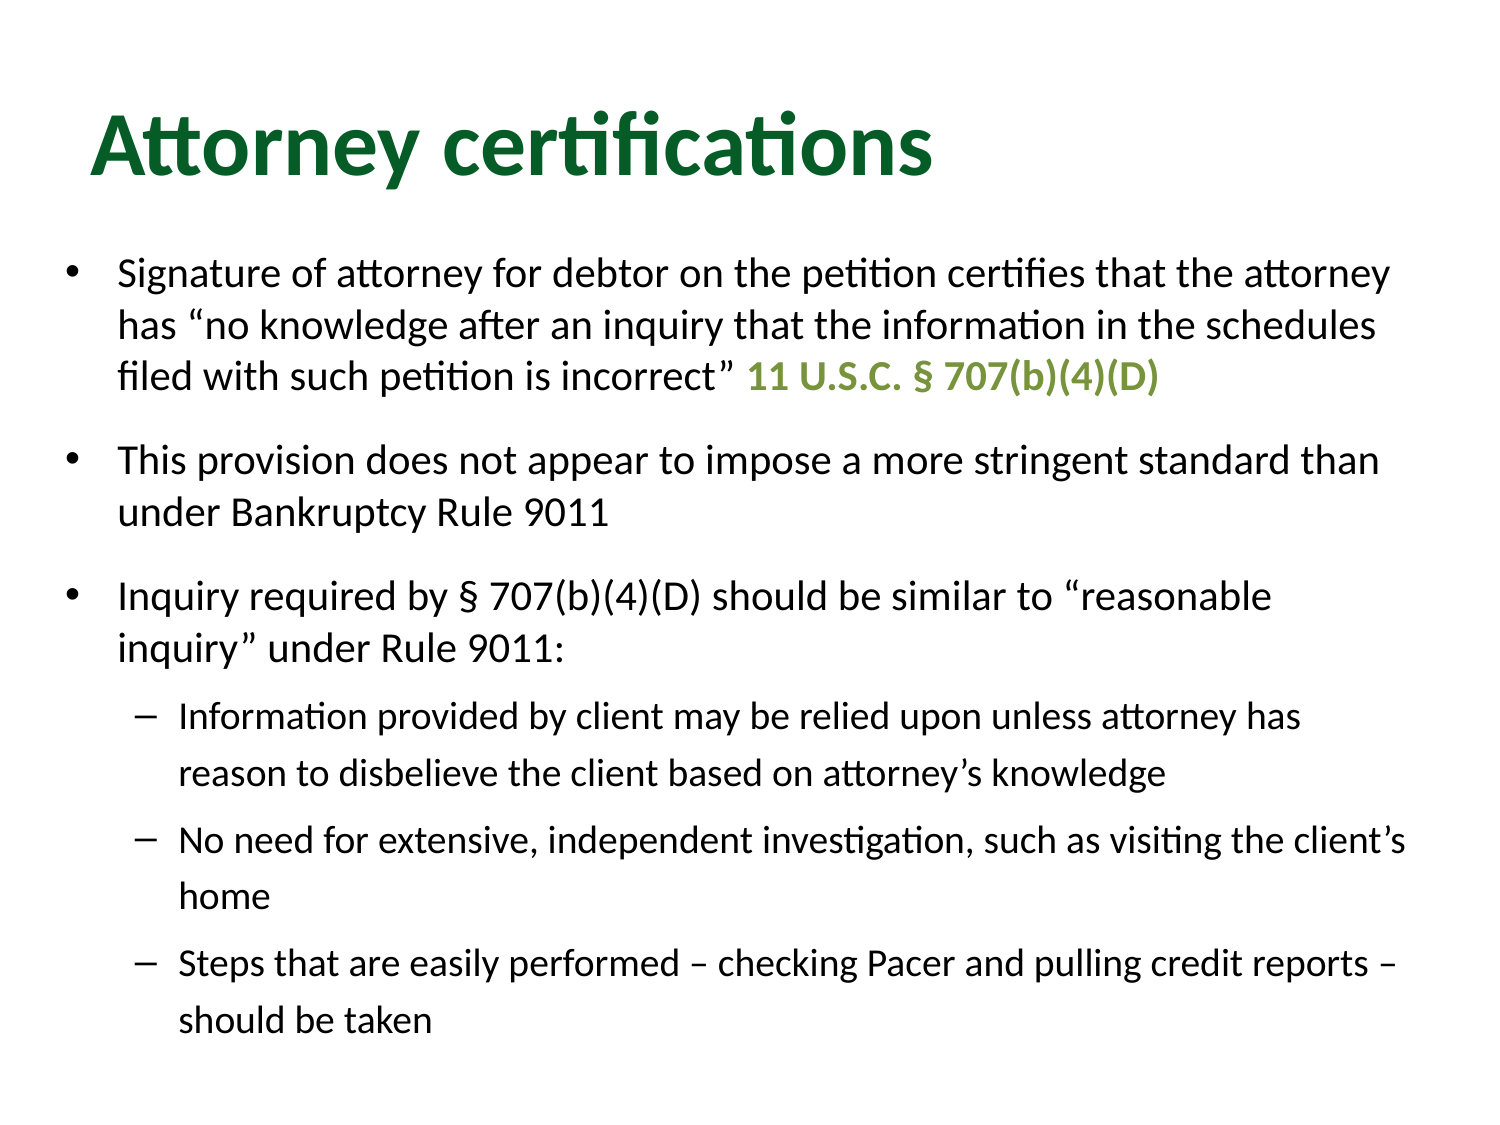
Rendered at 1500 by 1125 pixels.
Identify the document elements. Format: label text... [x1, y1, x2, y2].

title Attorney certifications [75, 45, 1425, 233]
list Signature of attorney for debtor on the petition certifies that the attorney has “no knowledge after an inquiry that the information in the schedules filed with such petition is incorrect” 11 U.S.C. § 707(b)(4)(D) This provision does not appear to impose a more stringent standard than under Bankruptcy Rule 9011 Inquiry required by § 707(b)(4)(D) should be similar to “reasonable inquiry” under Rule 9011: Information provided by client may be relied upon unless attorney has reason to disbelieve the client based on attorney’s knowledge No need for extensive, independent investigation, such as visiting the client’s home Steps that are easily performed – checking Pacer and pulling credit reports – should be taken [50, 237, 1425, 1063]
